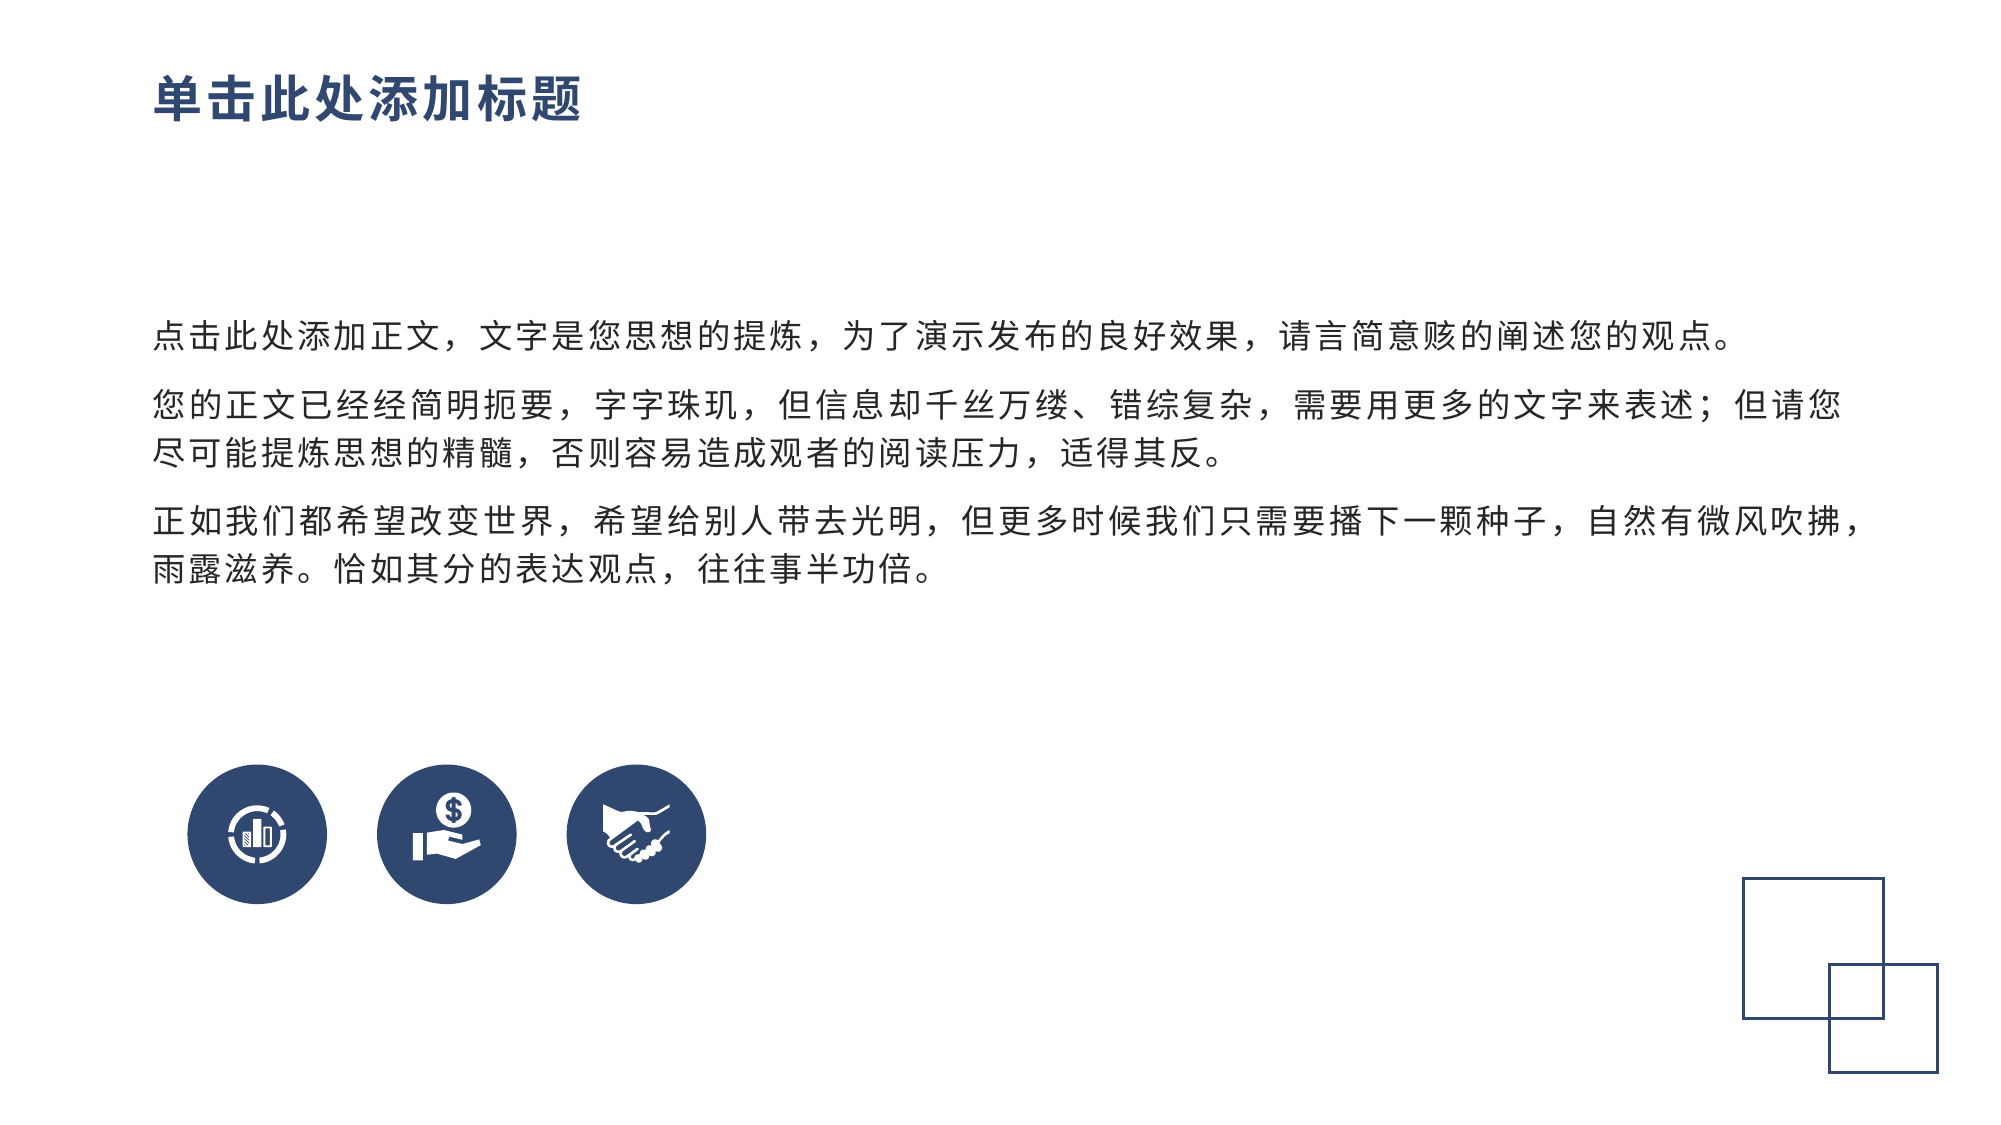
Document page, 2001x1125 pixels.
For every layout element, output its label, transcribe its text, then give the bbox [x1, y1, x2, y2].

text_box [186, 763, 329, 906]
text_box [375, 763, 518, 906]
list 点击此处添加正文，文字是您思想的提炼，为了演示发布的良好效果，请言简意赅的阐述您的观点。 您的正文已经经简明扼要，字字珠玑，但信息却千丝万缕、错综复杂，需要用更多的文字来表述；但请您尽可能提炼思想的精髓，否则容易造成观者的阅读压力，适得其反。 正如我们都希望改变世界，希望给别人带去光明，但更多时候我们只需要播下一颗种子，自然有微风吹拂，雨露滋养。恰如其分的表达观点，往往事半功倍。 [137, 299, 1863, 1014]
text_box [228, 805, 287, 864]
title 单击此处添加标题 [137, 59, 1863, 167]
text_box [412, 792, 481, 861]
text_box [1743, 878, 1938, 1073]
text_box [565, 763, 708, 906]
text_box [603, 804, 670, 863]
